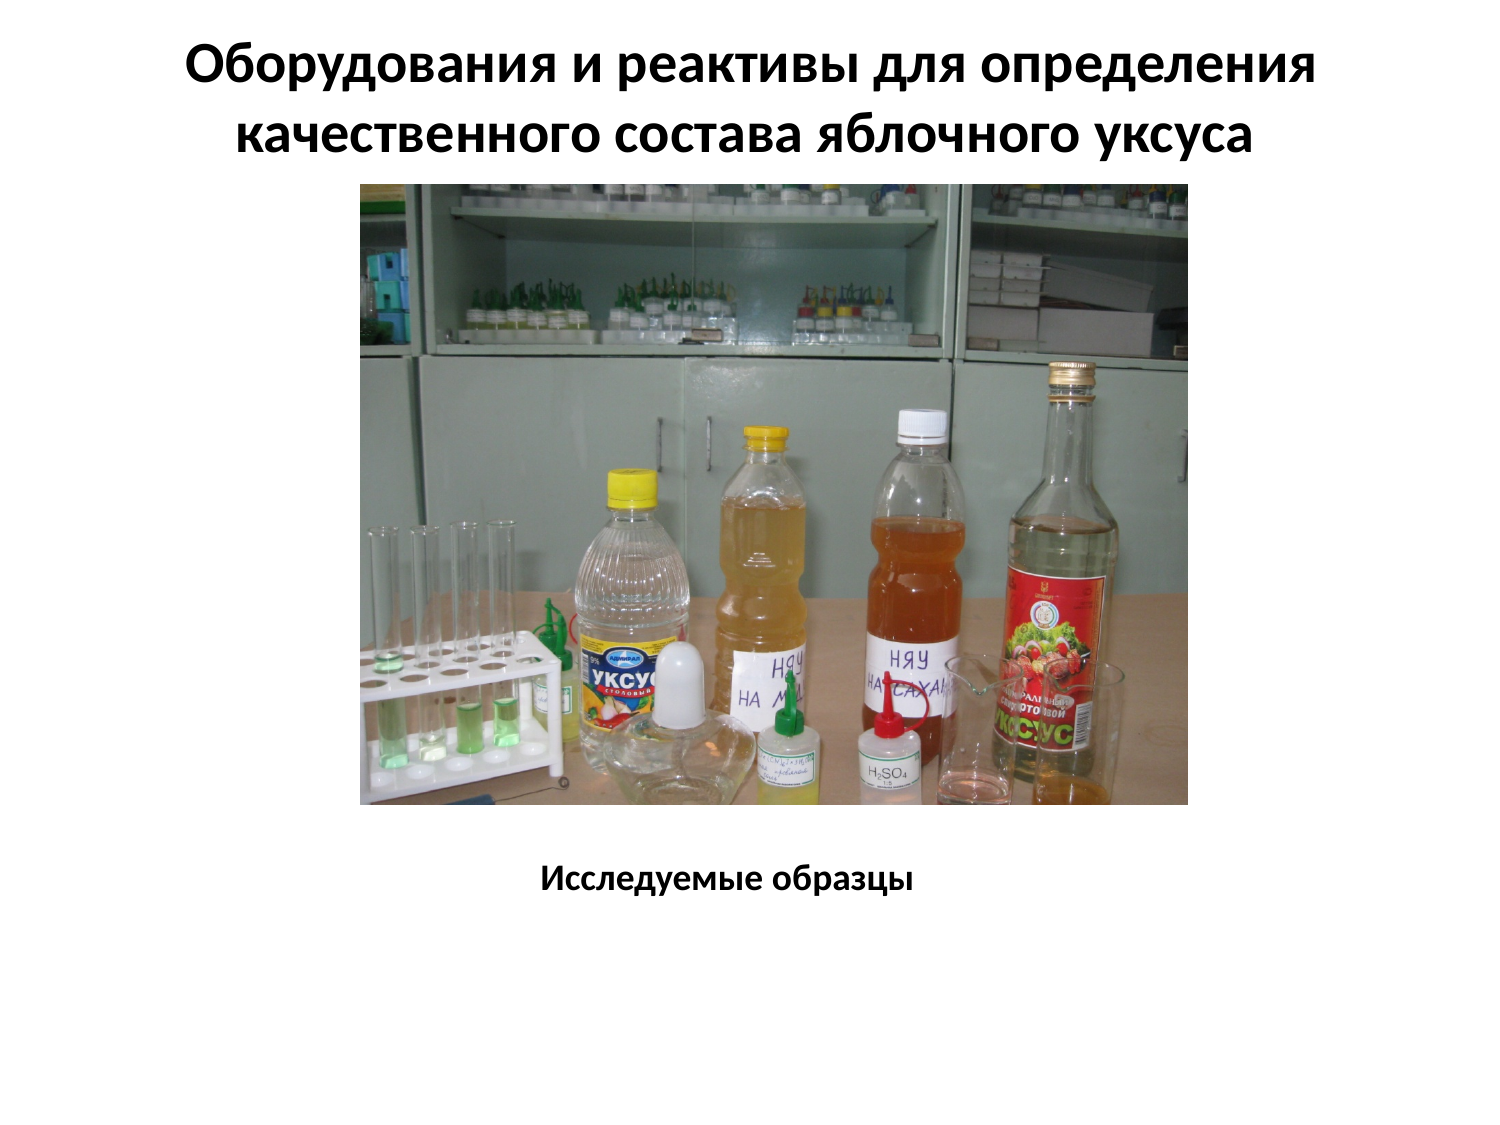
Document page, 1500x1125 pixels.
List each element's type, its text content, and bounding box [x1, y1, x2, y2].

text_box Исследуемые образцы [525, 845, 1105, 906]
picture [359, 184, 1188, 805]
title Оборудования и реактивы для определения качественного состава яблочного уксуса [76, 0, 1427, 188]
